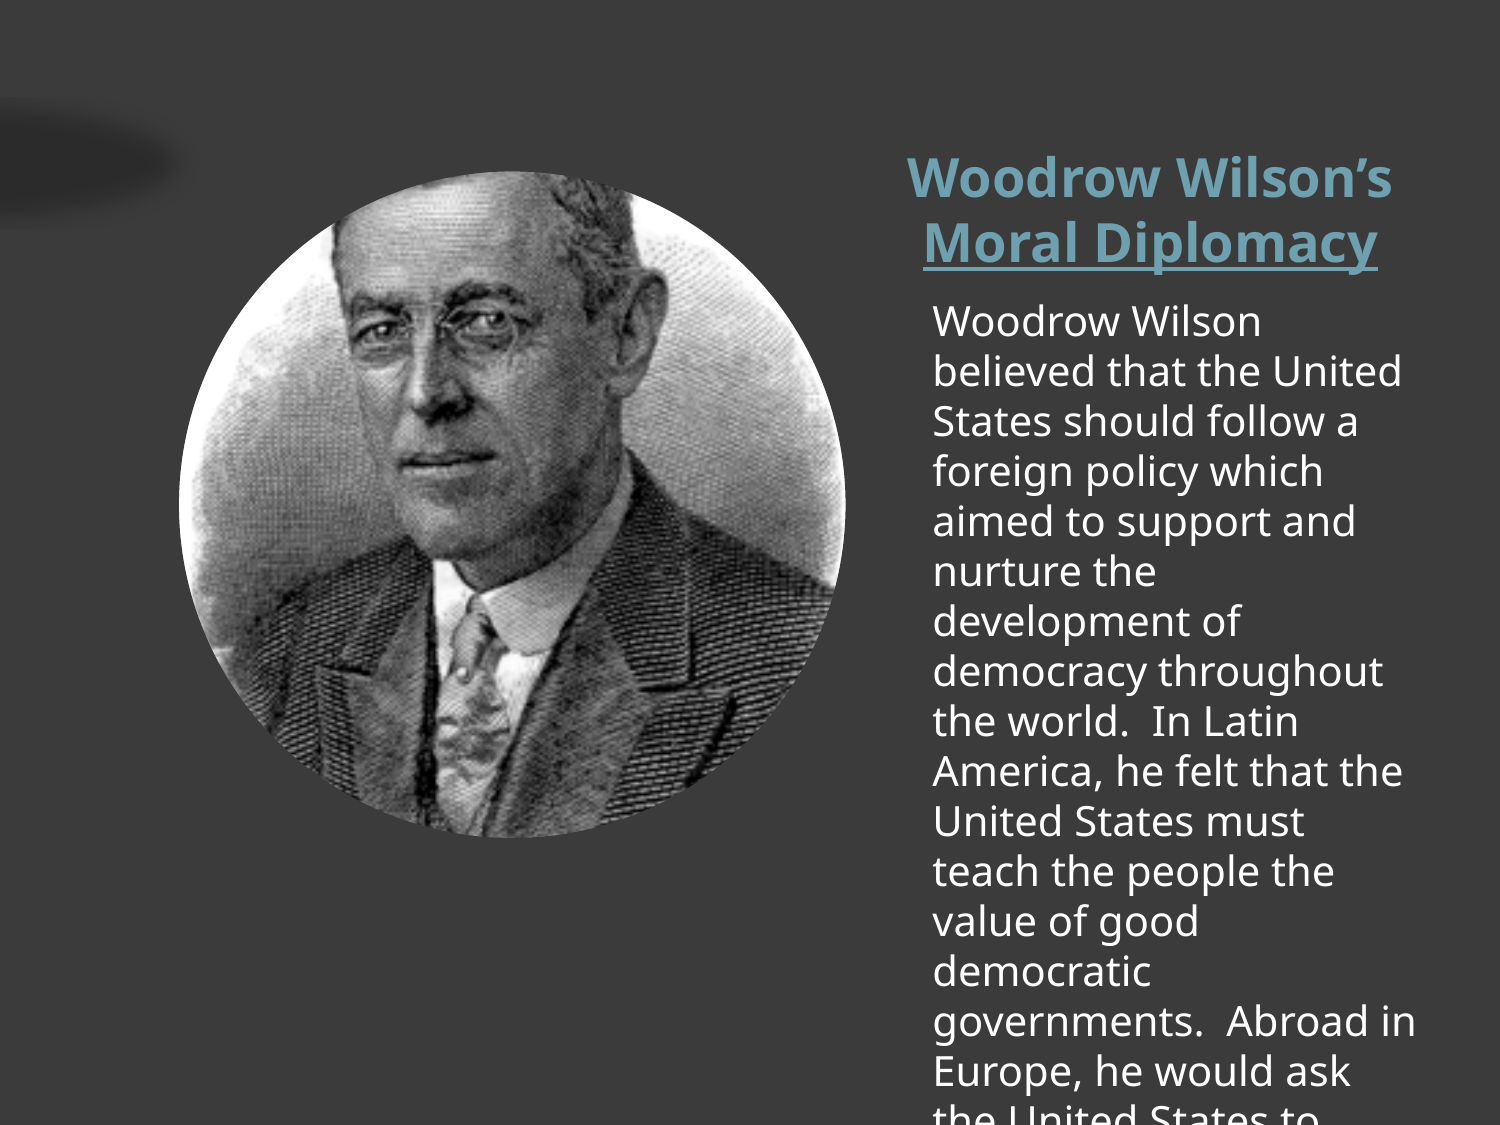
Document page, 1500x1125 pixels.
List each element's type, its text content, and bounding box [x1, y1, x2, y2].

picture [174, 166, 850, 843]
list Woodrow Wilson believed that the United States should follow a foreign policy which aimed to support and nurture the development of democracy throughout the world. In Latin America, he felt that the United States must teach the people the value of good democratic governments. Abroad in Europe, he would ask the United States to enter “The Great War” (World War I to you….) in order to “Make the World Safe for Democracy.” [924, 287, 1426, 929]
title Woodrow Wilson’s Moral Diplomacy [900, 75, 1401, 281]
